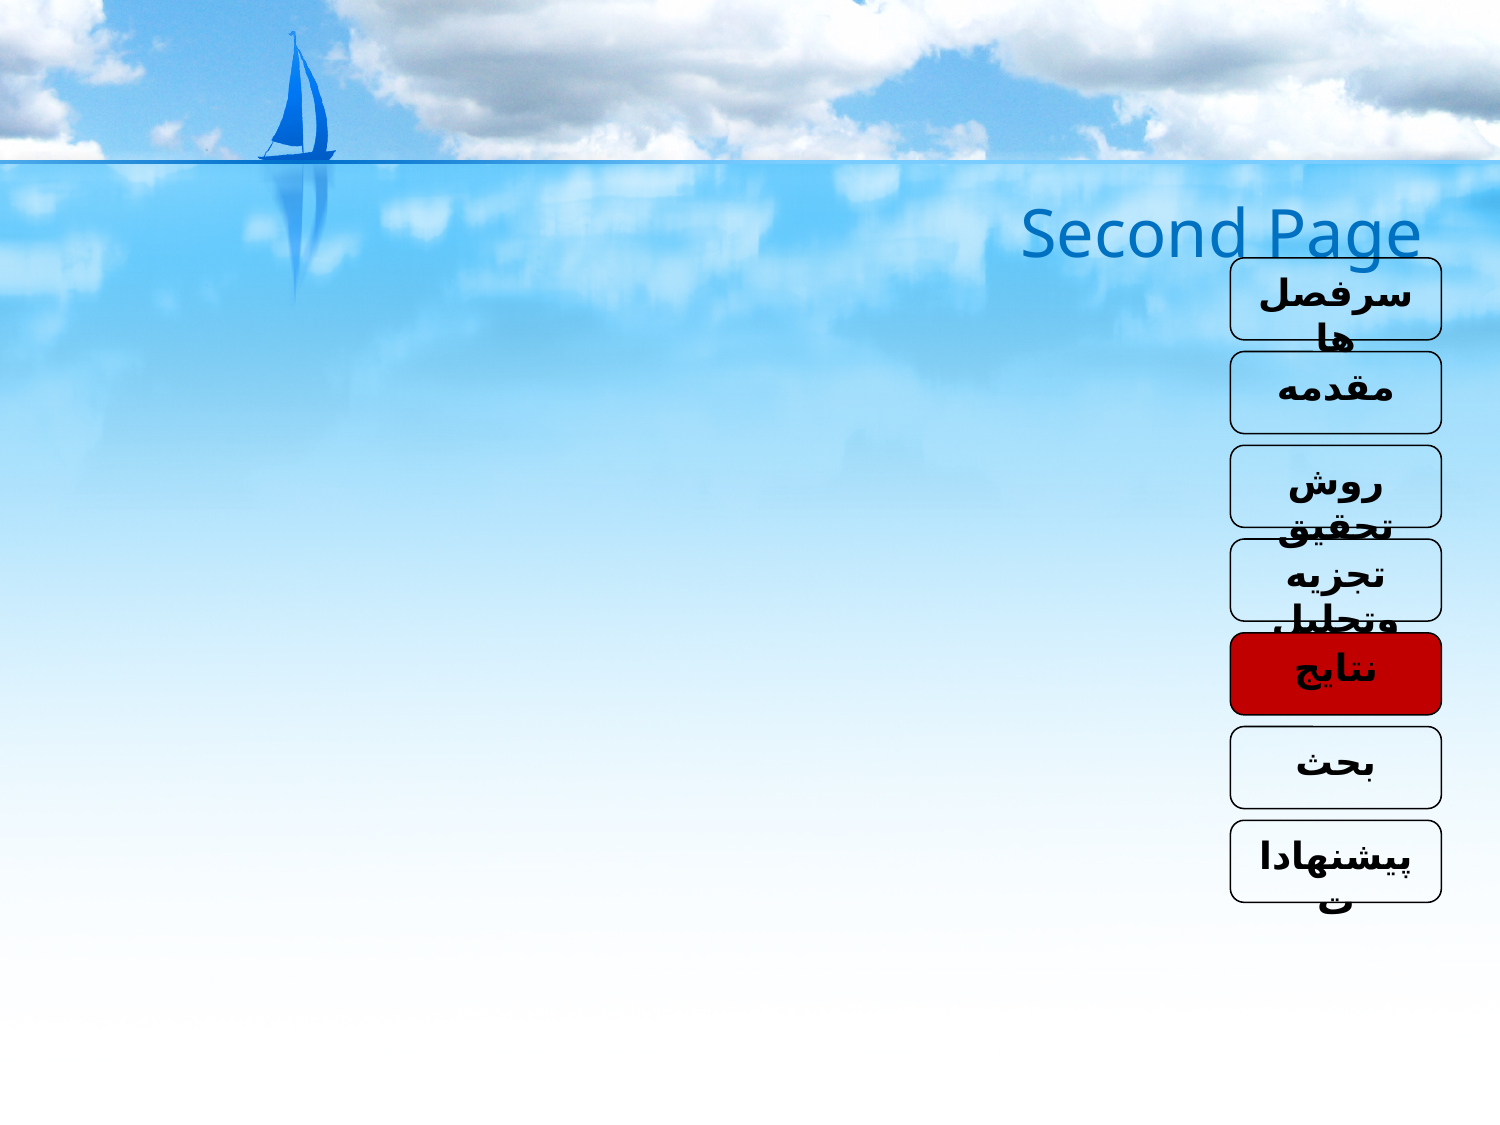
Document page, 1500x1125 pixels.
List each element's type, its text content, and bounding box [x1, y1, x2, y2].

picture [0, 0, 1500, 1125]
text_box نتایج [1230, 632, 1442, 715]
text_box تجزیه وتحلیل [1230, 538, 1442, 622]
text_box بحث [1230, 726, 1442, 809]
text_box سرفصل ها [1230, 257, 1442, 340]
text_box روش تحقیق [1230, 445, 1442, 528]
title Second Page [679, 172, 1439, 290]
text_box پیشنهادات [1230, 820, 1442, 903]
text_box مقدمه [1230, 351, 1442, 434]
